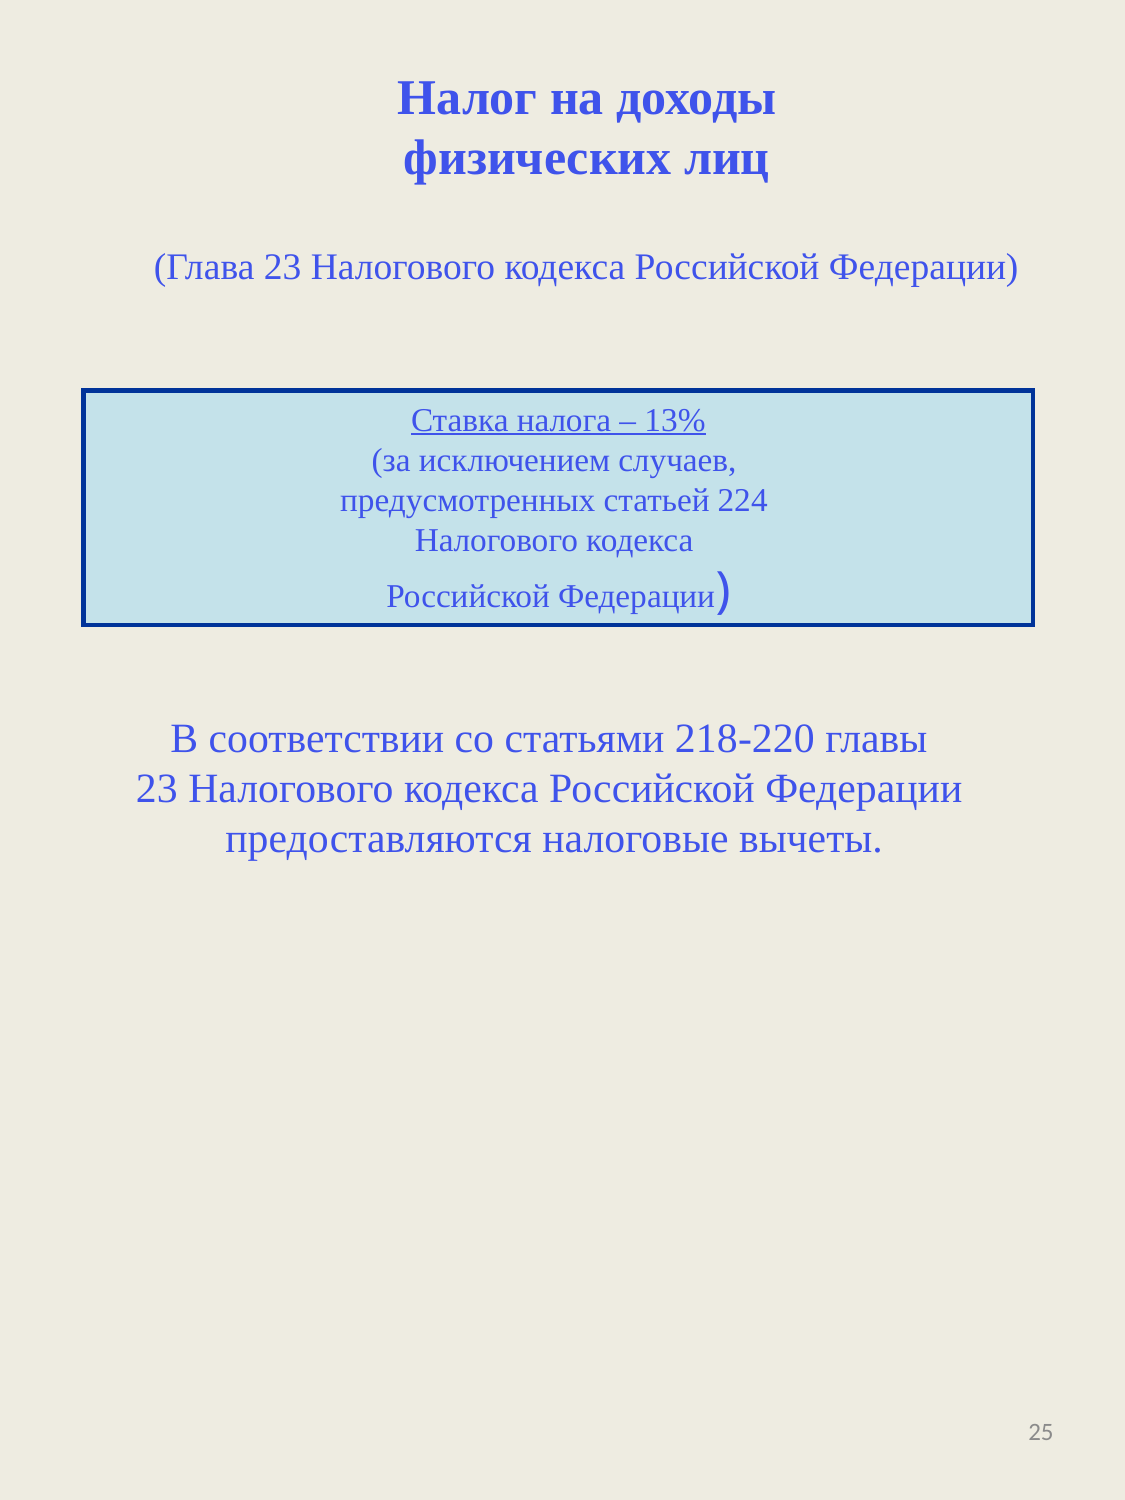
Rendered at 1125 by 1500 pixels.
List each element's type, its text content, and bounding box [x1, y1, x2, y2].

text_box В соответствии со статьями 218-220 главы 23 Налогового кодекса Российской Федерации предоставляются налоговые вычеты. [75, 703, 1033, 868]
text_box Ставка налога – 13% (за исключением случаев, предусмотренных статьей 224 Налогового кодекса Российской Федерации) [83, 390, 1033, 625]
text_box (Глава 23 Налогового кодекса Российской Федерации) [75, 234, 1098, 295]
title Налог на доходы физических лиц [75, 0, 1098, 234]
slide_number 25 [806, 1390, 1069, 1471]
